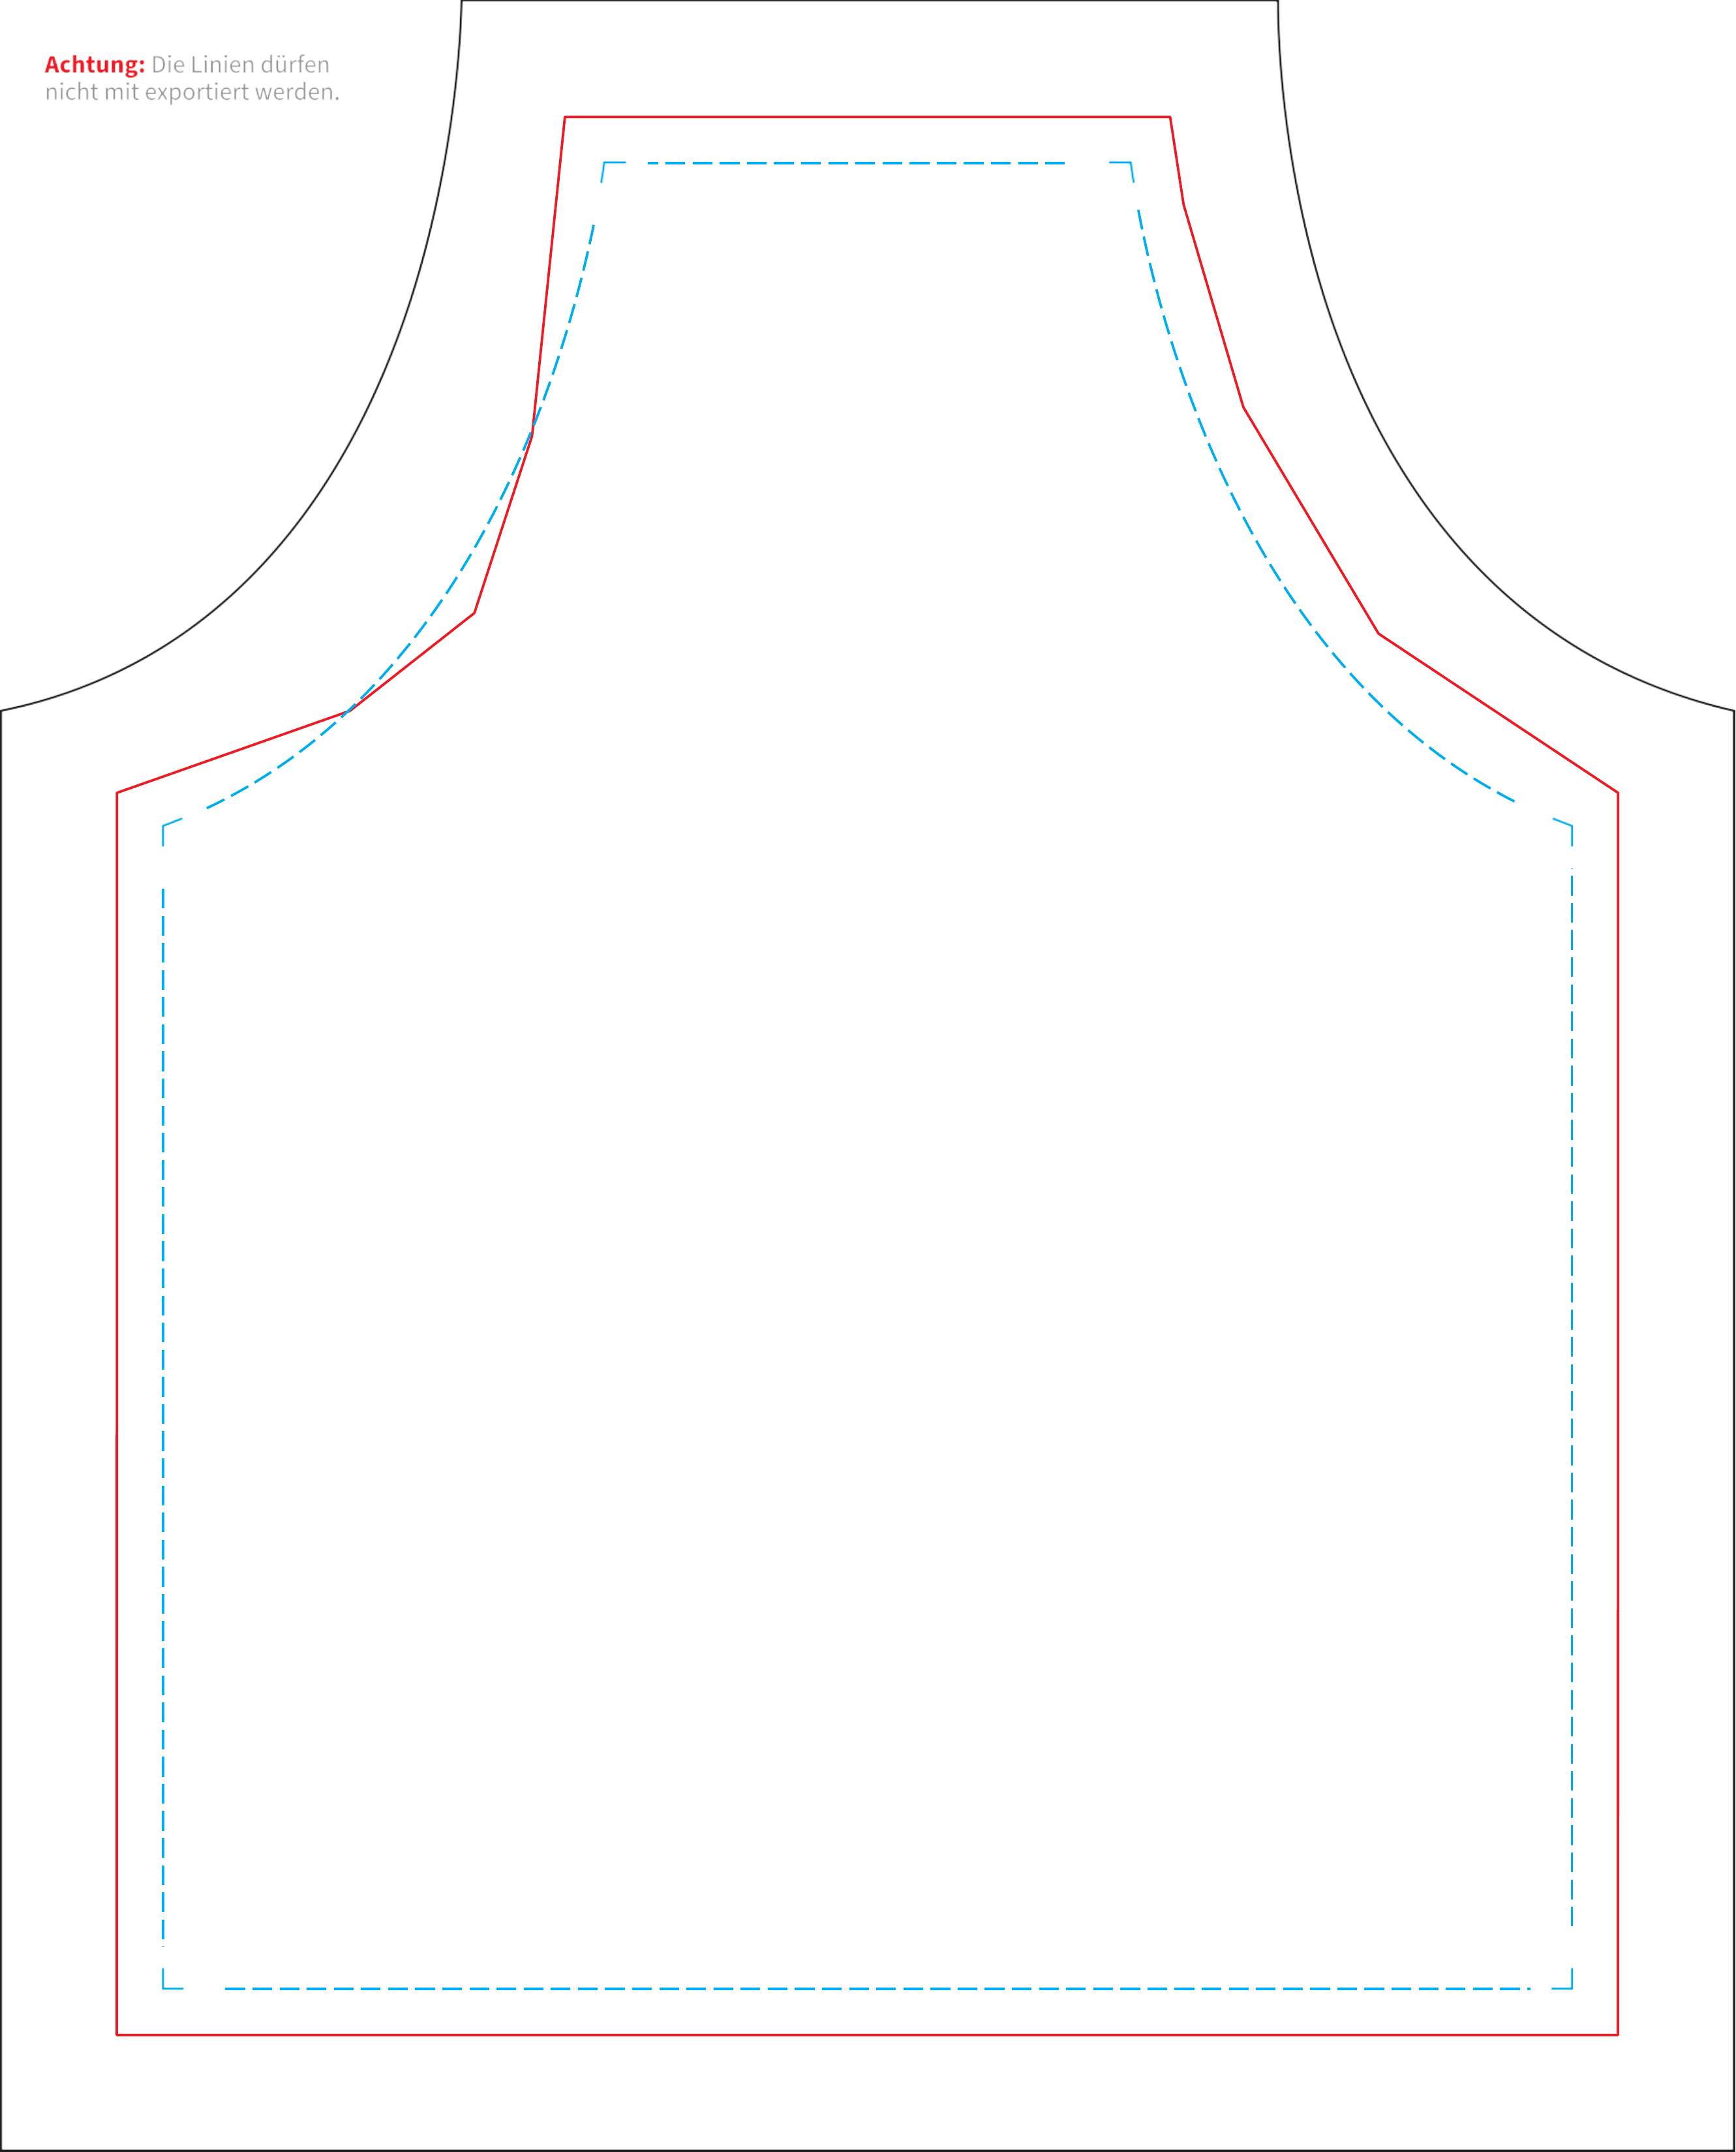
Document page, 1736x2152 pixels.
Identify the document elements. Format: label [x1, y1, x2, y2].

text_box [0, 0, 1735, 2152]
